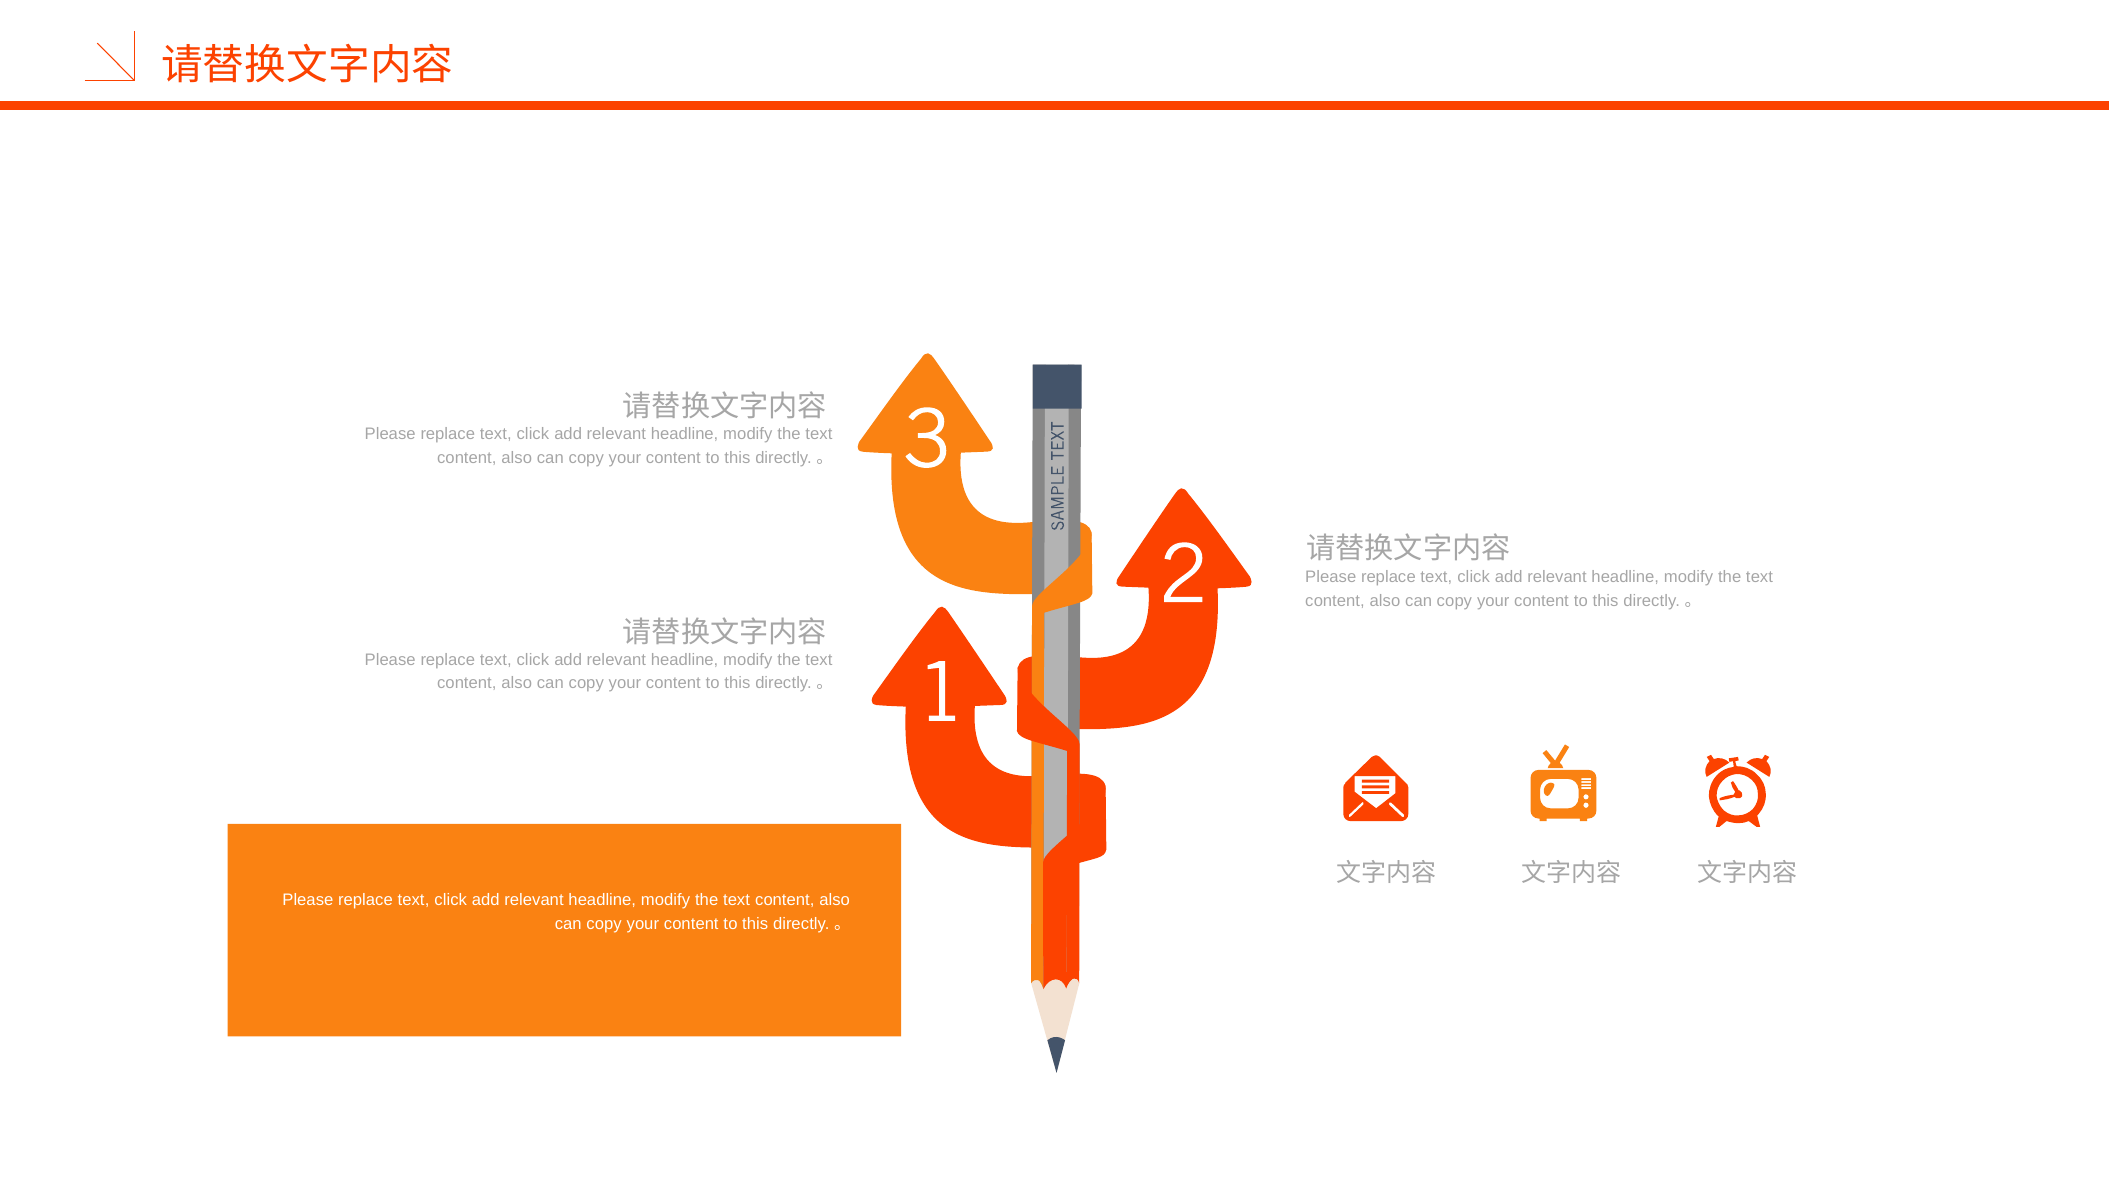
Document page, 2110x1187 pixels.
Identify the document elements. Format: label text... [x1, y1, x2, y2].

text_box 文字内容 [1678, 842, 1816, 894]
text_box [323, 598, 848, 699]
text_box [854, 350, 1255, 1073]
text_box [1746, 754, 1771, 777]
text_box 文字内容 [1317, 842, 1455, 894]
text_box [1290, 514, 1816, 617]
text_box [323, 372, 848, 474]
text_box [1343, 755, 1409, 822]
text_box 请替换文字内容 [145, 22, 500, 94]
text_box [227, 823, 902, 1037]
text_box [1705, 754, 1766, 827]
text_box [1530, 744, 1597, 822]
text_box 文字内容 [1503, 842, 1640, 894]
